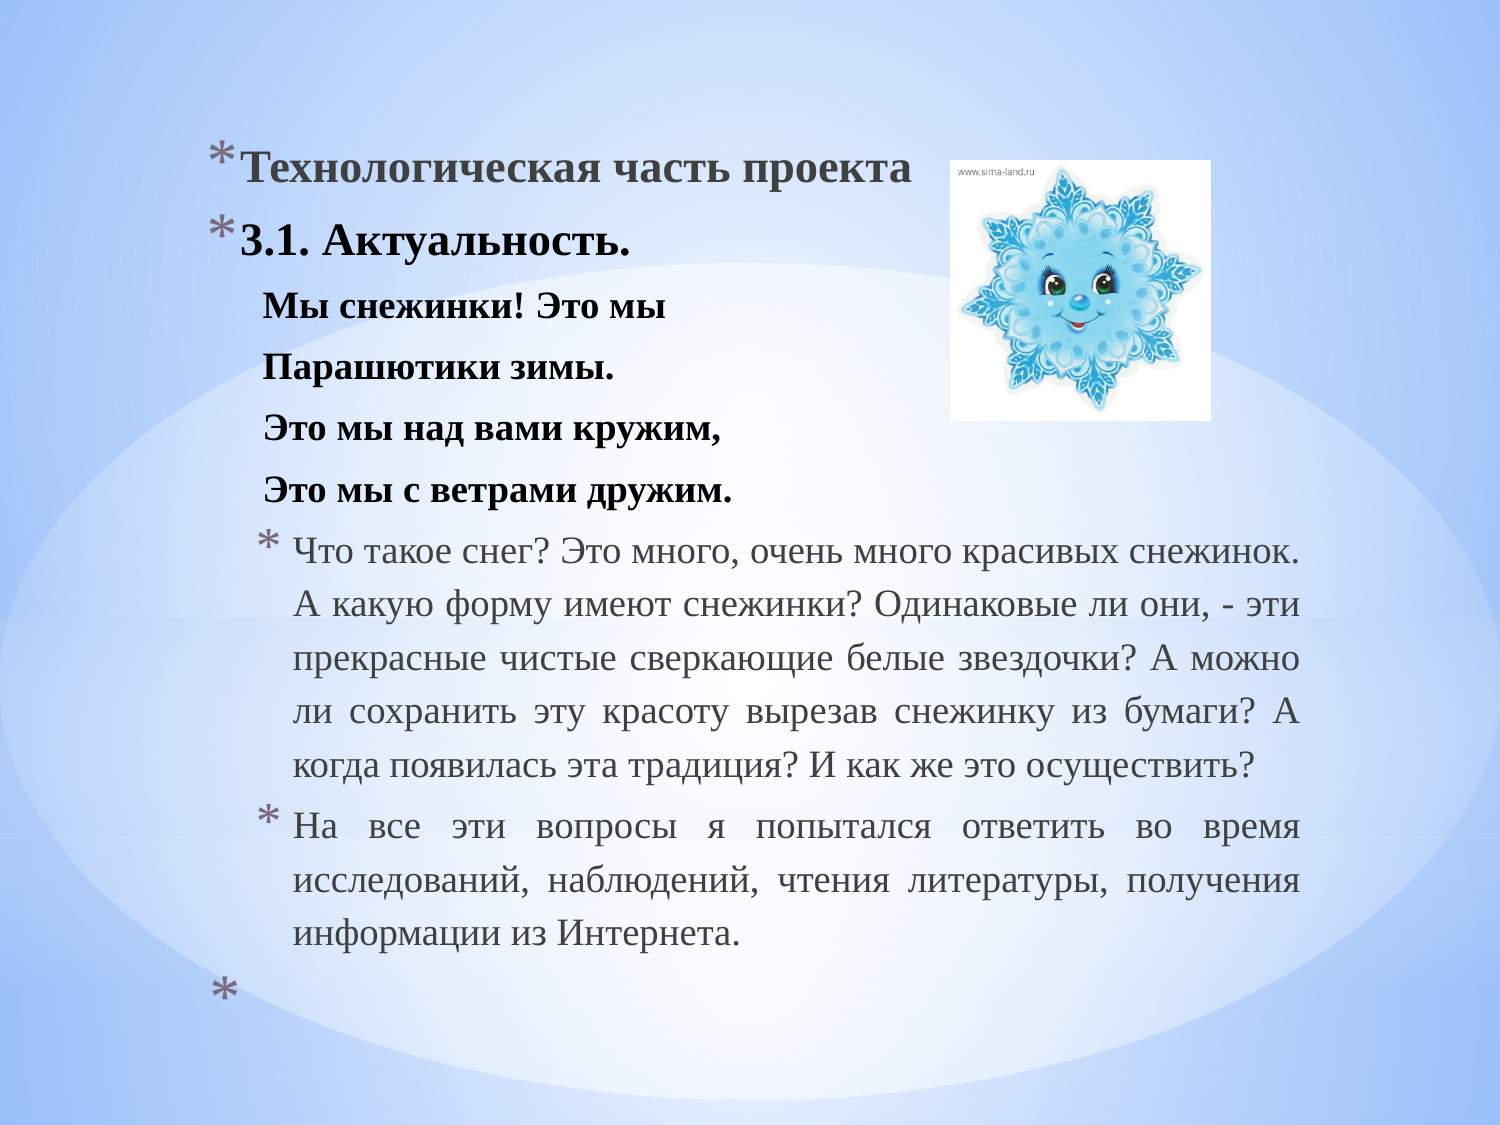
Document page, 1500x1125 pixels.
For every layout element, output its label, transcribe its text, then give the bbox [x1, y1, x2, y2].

list Технологическая часть проекта 3.1. Актуальность. Мы снежинки! Это мы Парашютики зимы. Это мы над вами кружим, Это мы с ветрами дружим. Что такое снег? Это много, очень много красивых снежинок. А какую форму имеют снежинки? Одинаковые ли они, - эти прекрасные чистые сверкающие белые звездочки? А можно ли сохранить эту красоту вырезав снежинку из бумаги? А когда появилась эта традиция? И как же это осуществить? На все эти вопросы я попытался ответить во время исследований, наблюдений, чтения литературы, получения информации из Интернета. [187, 120, 1317, 1047]
picture [950, 160, 1211, 421]
